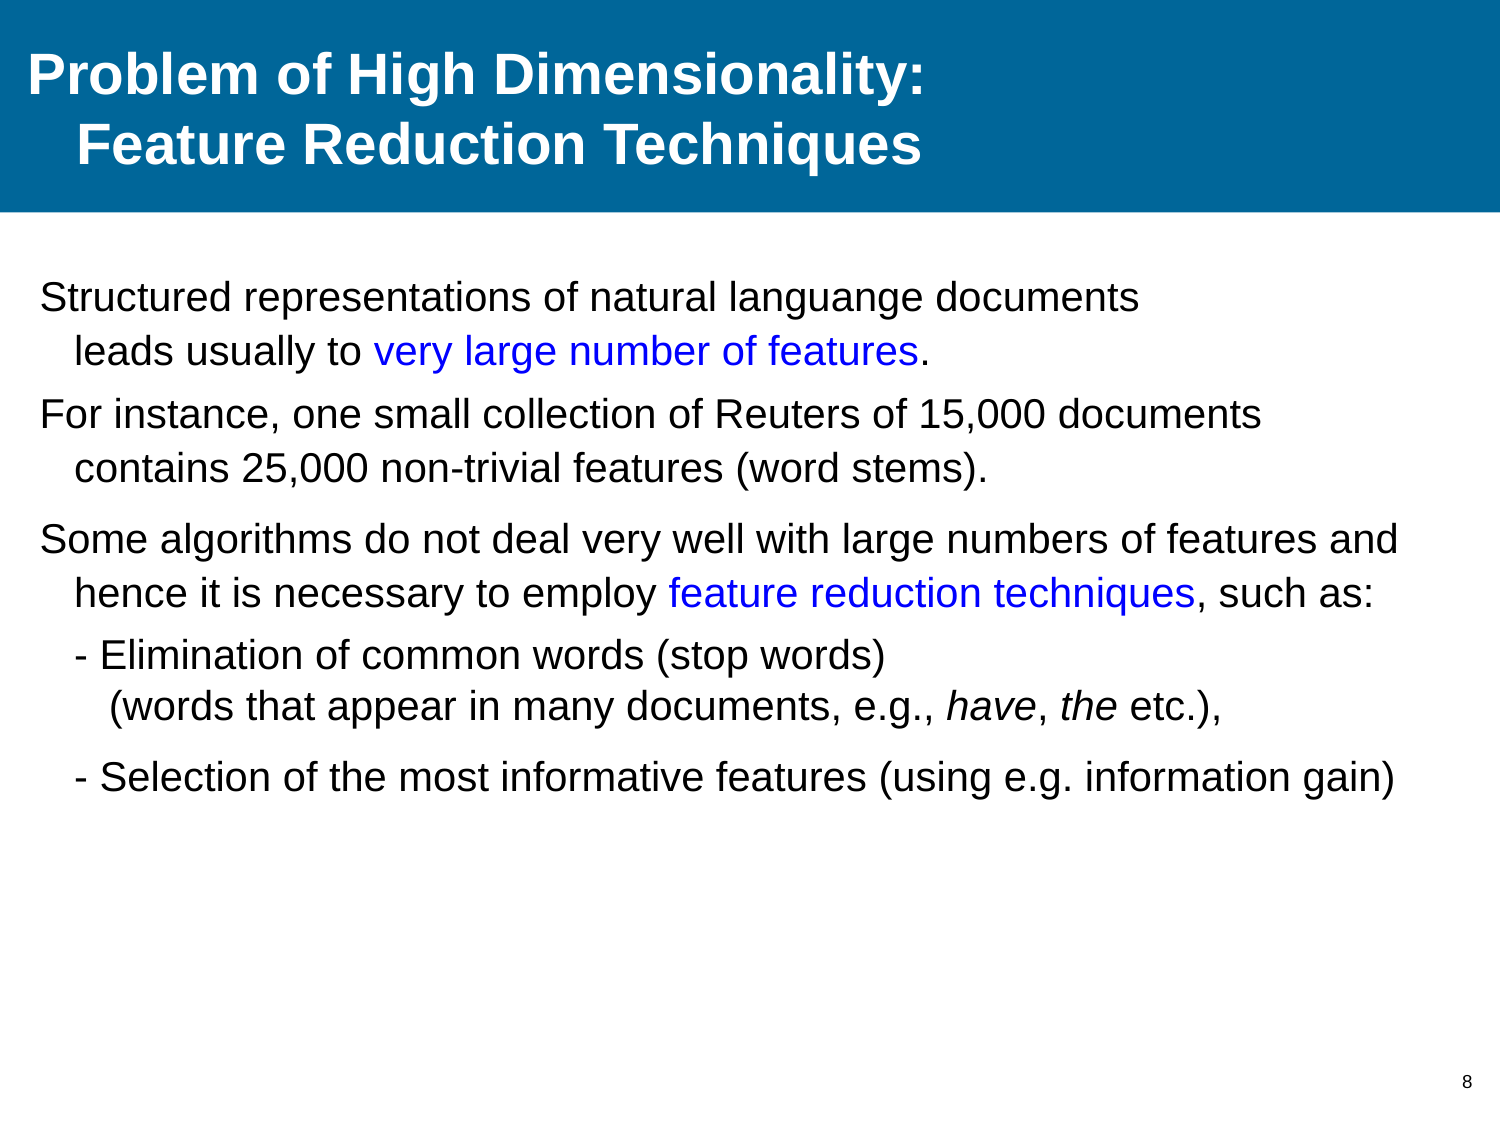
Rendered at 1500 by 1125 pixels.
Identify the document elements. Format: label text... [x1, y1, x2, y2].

text_box Structured representations of natural languange documents leads usually to very large number of features. For instance, one small collection of Reuters of 15,000 documents contains 25,000 non-trivial features (word stems). Some algorithms do not deal very well with large numbers of features and hence it is necessary to employ feature reduction techniques, such as: - Elimination of common words (stop words) (words that appear in many documents, e.g., have, the etc.), - Selection of the most informative features (using e.g. information gain) [24, 262, 1463, 878]
slide_number 8 [1174, 1062, 1488, 1113]
title Problem of High Dimensionality: Feature Reduction Techniques [12, 12, 1448, 201]
